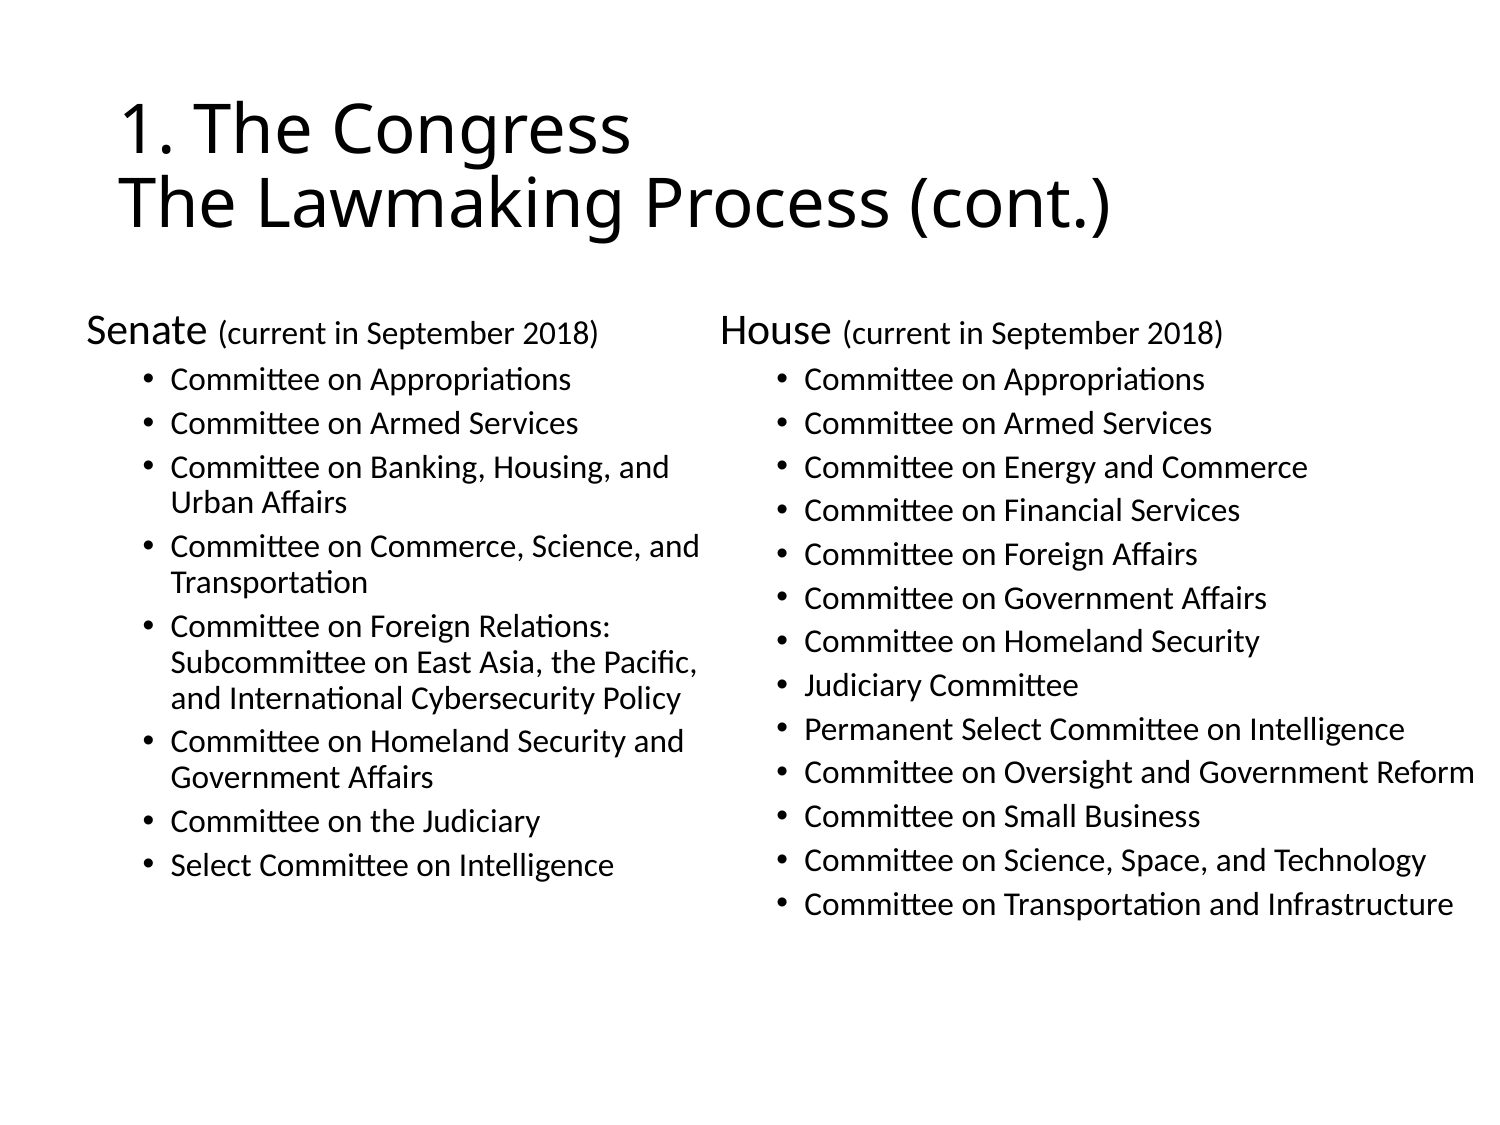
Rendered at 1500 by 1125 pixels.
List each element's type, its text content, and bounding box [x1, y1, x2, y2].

title 1. The Congress The Lawmaking Process (cont.) [102, 59, 1398, 278]
list House (current in September 2018) Committee on Appropriations Committee on Armed Services Committee on Energy and Commerce Committee on Financial Services Committee on Foreign Affairs Committee on Government Affairs Committee on Homeland Security Judiciary Committee Permanent Select Committee on Intelligence Committee on Oversight and Government Reform Committee on Small Business Committee on Science, Space, and Technology Committee on Transportation and Infrastructure [704, 299, 1500, 1014]
list Senate (current in September 2018) Committee on Appropriations Committee on Armed Services Committee on Banking, Housing, and Urban Affairs Committee on Commerce, Science, and Transportation Committee on Foreign Relations: Subcommittee on East Asia, the Pacific, and International Cybersecurity Policy Committee on Homeland Security and Government Affairs Committee on the Judiciary Select Committee on Intelligence [71, 299, 704, 1014]
